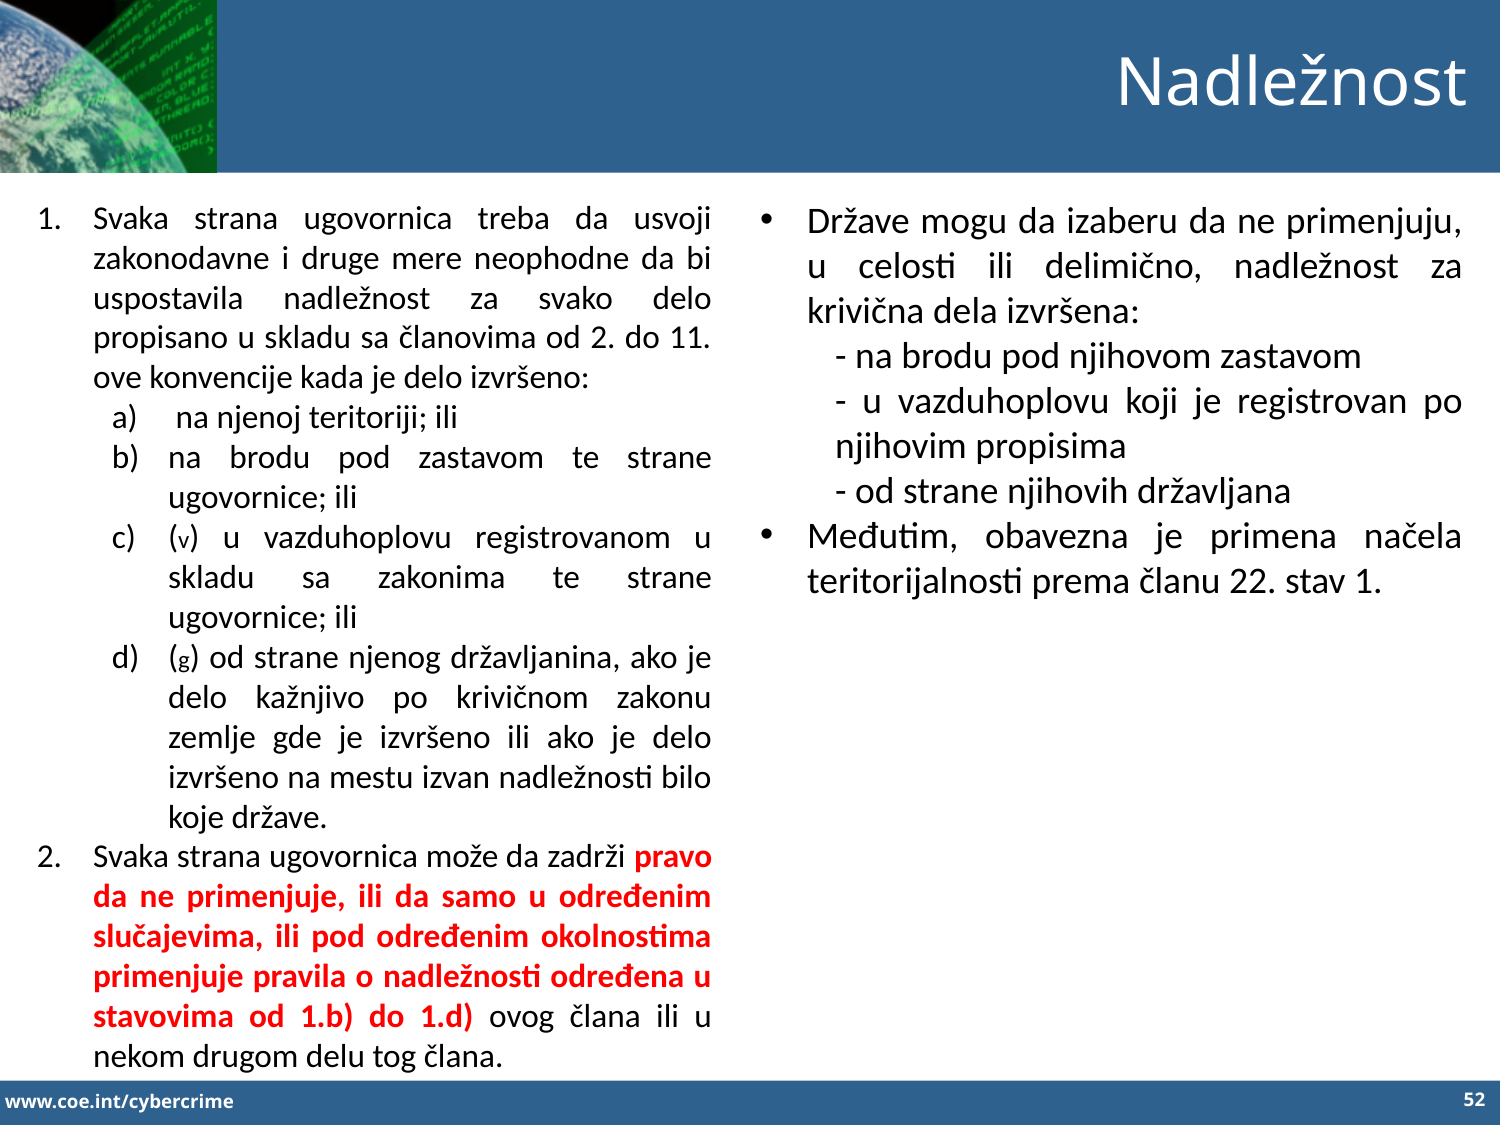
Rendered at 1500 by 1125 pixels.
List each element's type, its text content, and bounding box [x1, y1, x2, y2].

text_box Države mogu da izaberu da ne primenjuju, u celosti ili delimično, nadležnost za krivična dela izvršena: - na brodu pod njihovom zastavom - u vazduhoplovu koji je registrovan po njihovim propisima - od strane njihovih državljana Međutim, obavezna je primena načela teritorijalnosti prema članu 22. stav 1. [745, 188, 1478, 609]
text_box Svaka strana ugovornica treba da usvoji zakonodavne i druge mere neophodne da bi uspostavila nadležnost za svako delo propisano u skladu sa članovima od 2. do 11. ove konvencije kada je delo izvršeno: na njenoj teritoriji; ili na brodu pod zastavom te strane ugovornice; ili (v) u vazduhoplovu registrovanom u skladu sa zakonima te strane ugovornice; ili (g) od strane njenog državljanina, ako je delo kažnjivo po krivičnom zakonu zemlje gde je izvršeno ili ako je delo izvršeno na mestu izvan nadležnosti bilo koje države. Svaka strana ugovornica može da zadrži pravo da ne primenjuje, ili da samo u određenim slučajevima, ili pod određenim okolnostima primenjuje pravila o nadležnosti određena u stavovima od 1.b) do 1.d) ovog člana ili u nekom drugom delu tog člana. [22, 188, 728, 1082]
picture [0, 0, 217, 173]
text_box Nadležnost [230, 31, 1483, 126]
